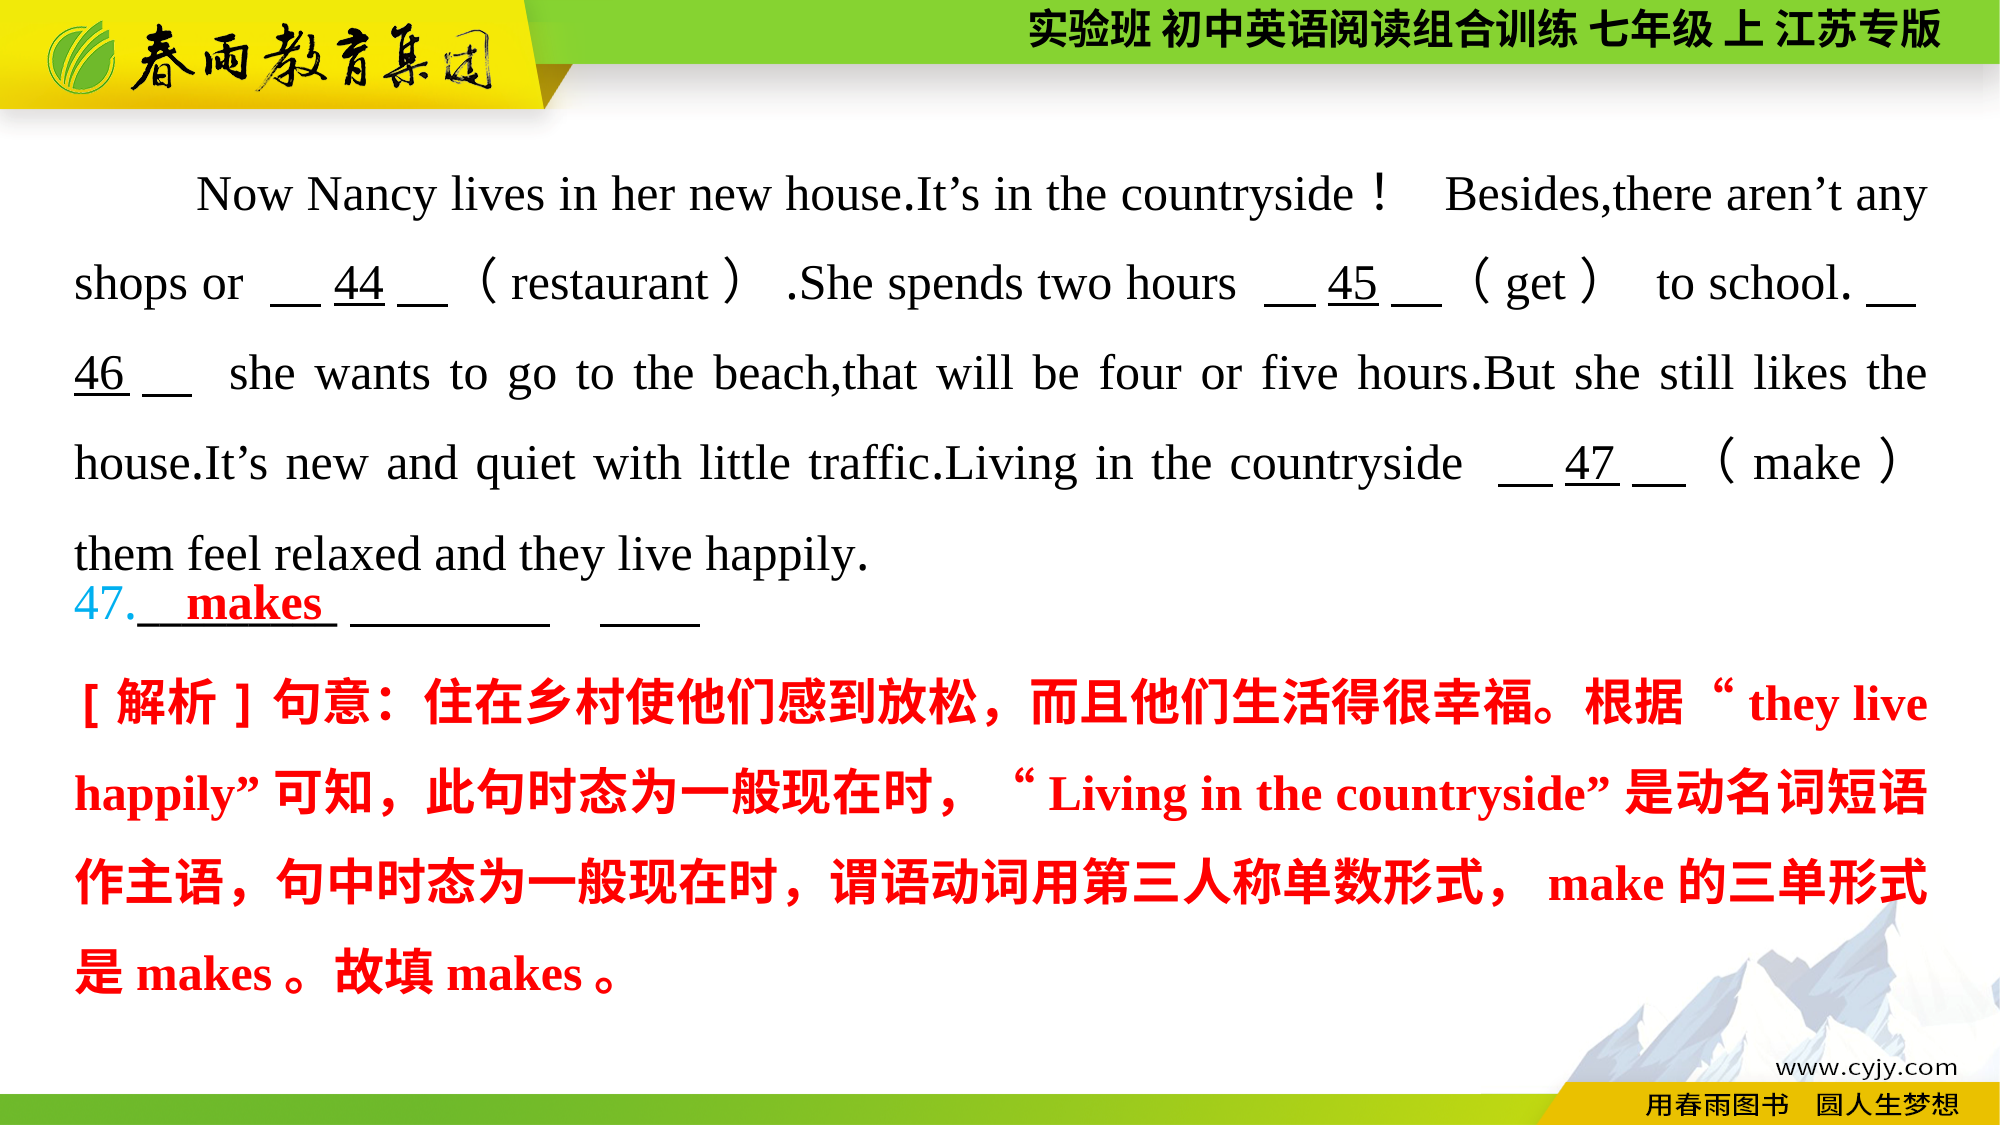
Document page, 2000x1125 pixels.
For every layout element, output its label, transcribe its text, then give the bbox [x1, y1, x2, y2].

list Now Nancy lives in her new house.It’s in the countryside！ Besides,there aren’t any shops or 44 （restaurant）.She spends two hours 45 （get） to school. 46 she wants to go to the beach,that will be four or five hours.But she still likes the house.It’s new and quiet with little traffic.Living in the countryside 47 （make） them feel relaxed and they live happily. [59, 122, 1944, 562]
text_box 47._________ [338, 562, 1944, 632]
text_box [解析]句意：住在乡村使他们感到放松，而且他们生活得很幸福。根据“they live happily”可知，此句时态为一般现在时，“Living in the countryside”是动名词短语作主语，句中时态为一般现在时，谓语动词用第三人称单数形式，make的三单形式是makes。故填makes。 [59, 632, 1944, 1008]
text_box 47._________ [59, 562, 171, 632]
text_box makes [171, 562, 338, 632]
picture [0, 0, 2000, 1125]
